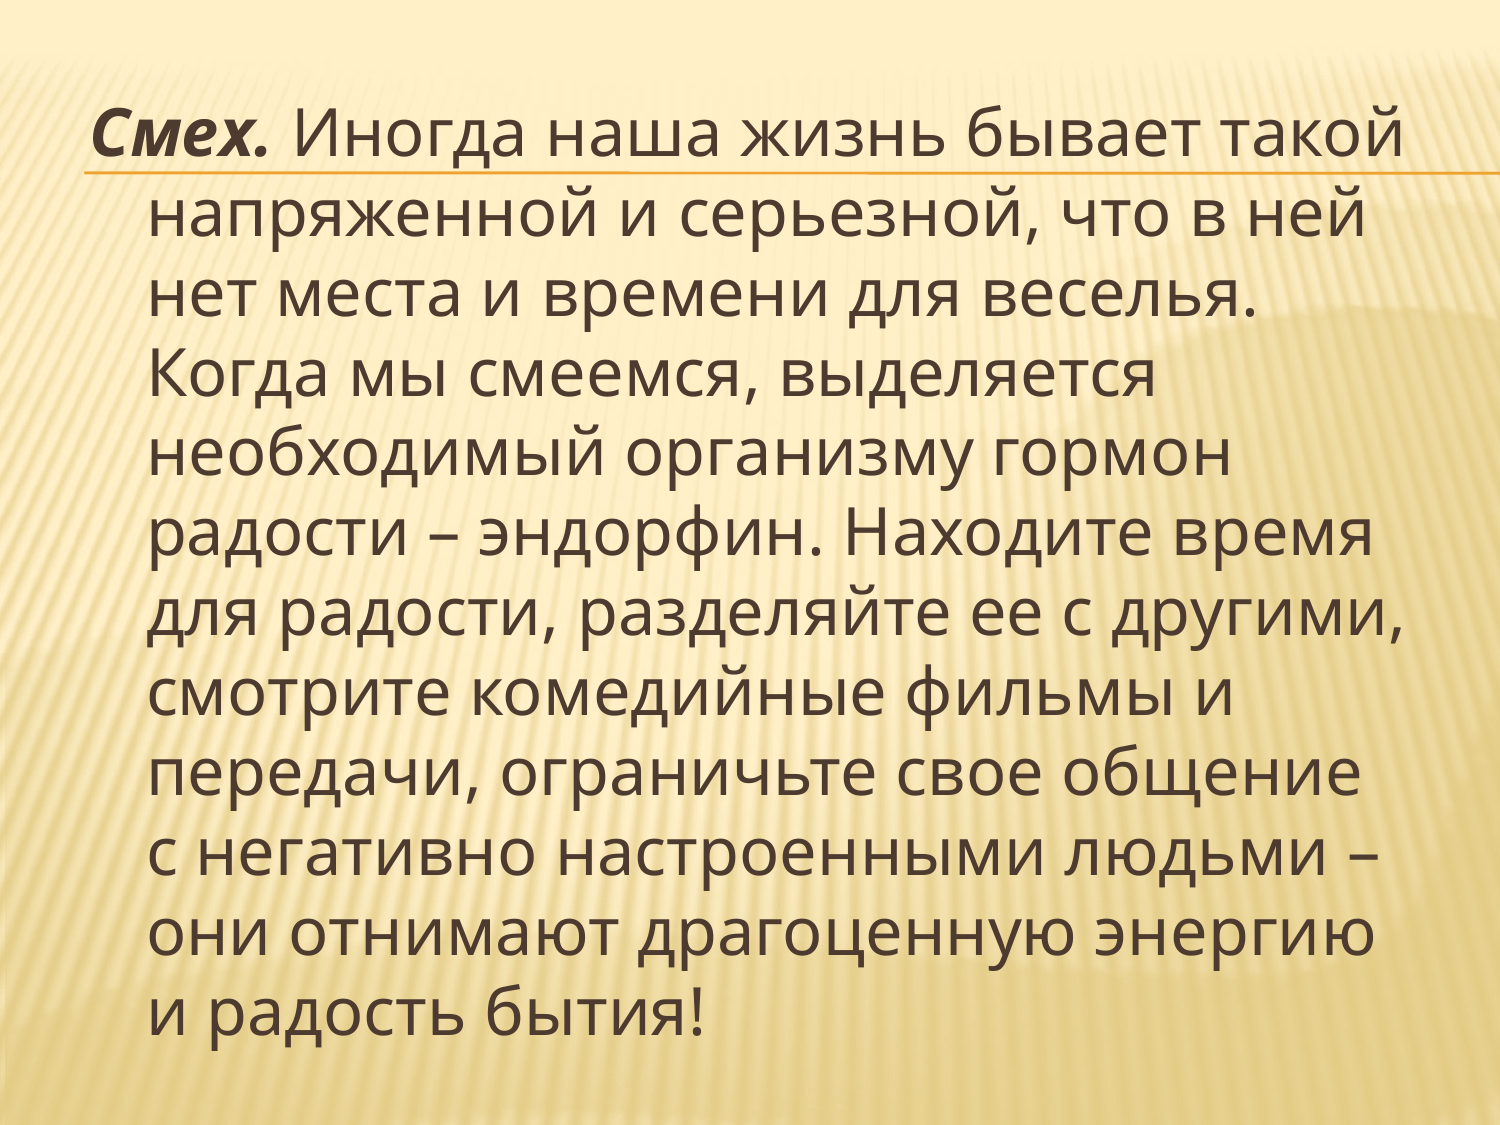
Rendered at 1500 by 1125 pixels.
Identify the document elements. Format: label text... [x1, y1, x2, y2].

list Смех. Иногда наша жизнь бывает такой напряженной и серьезной, что в ней нет места и времени для веселья. Когда мы смеемся, выделяется необходимый организму гормон радости – эндорфин. Находите время для радости, разделяйте ее с другими, смотрите комедийные фильмы и передачи, ограничьте свое общение с негативно настроенными людьми – они отнимают драгоценную энергию и радость бытия! [75, 82, 1425, 1005]
